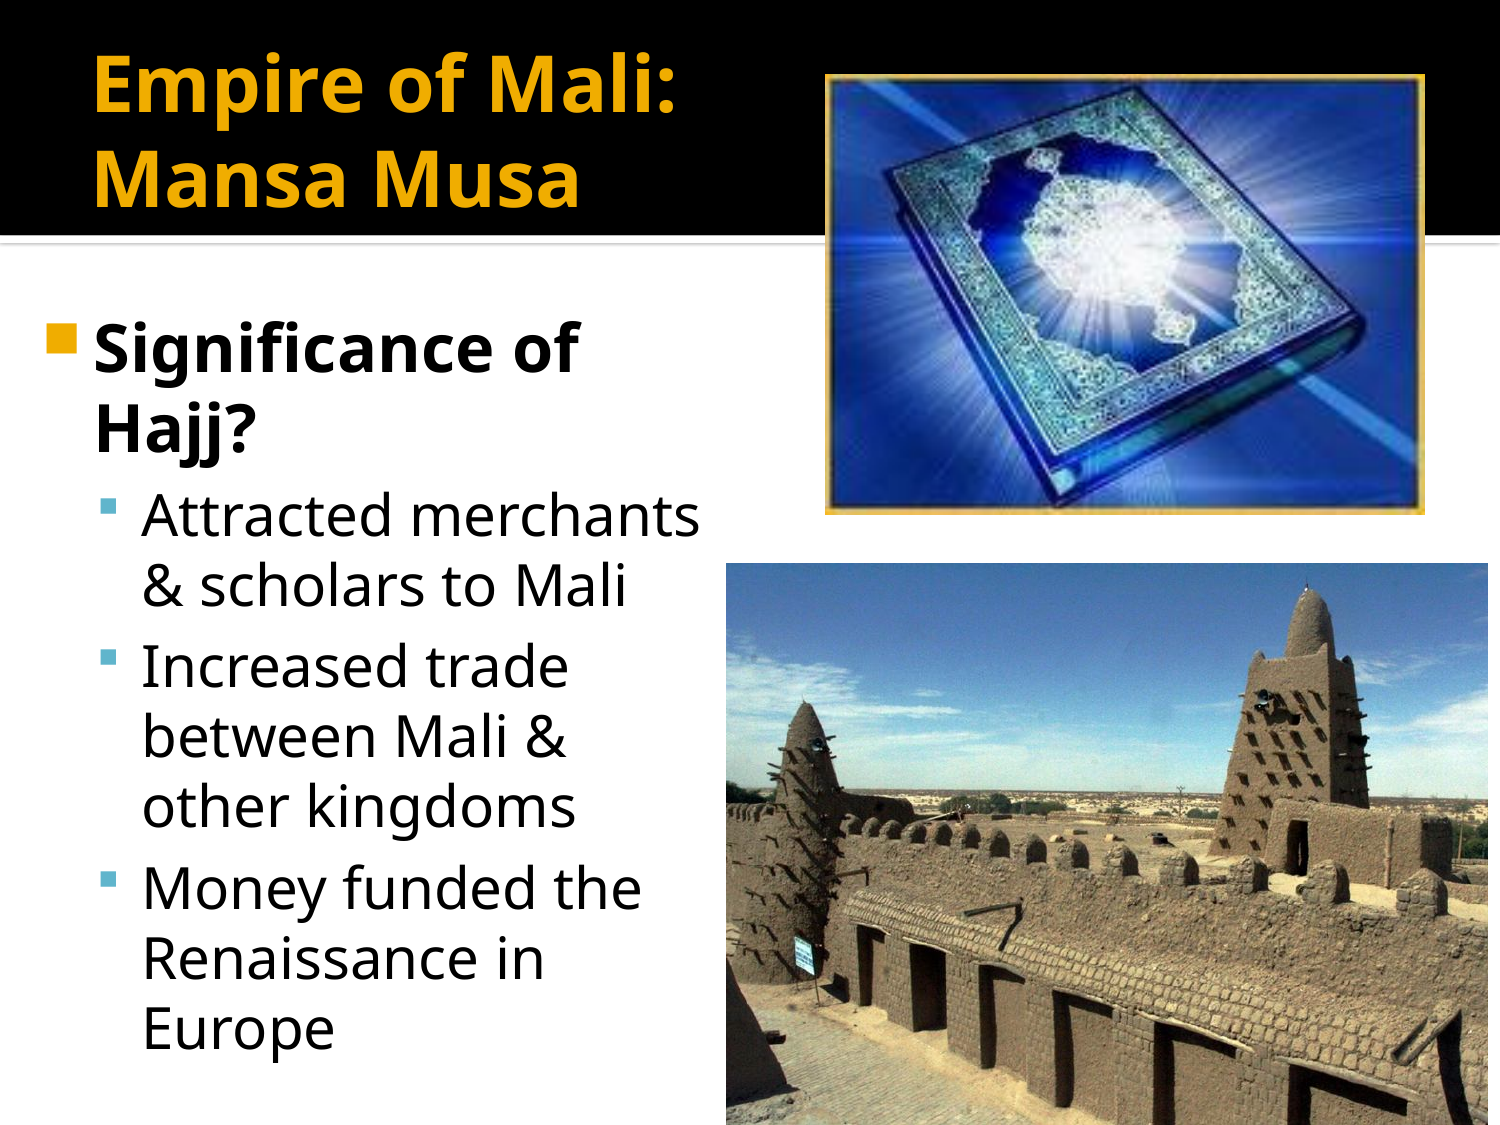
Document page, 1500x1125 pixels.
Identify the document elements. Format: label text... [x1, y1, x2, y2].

picture [824, 74, 1425, 515]
picture [726, 563, 1488, 1125]
title Empire of Mali: Mansa Musa [75, 25, 1425, 231]
list Significance of Hajj? Attracted merchants & scholars to Mali Increased trade between Mali & other kingdoms Money funded the Renaissance in Europe [12, 291, 725, 1050]
